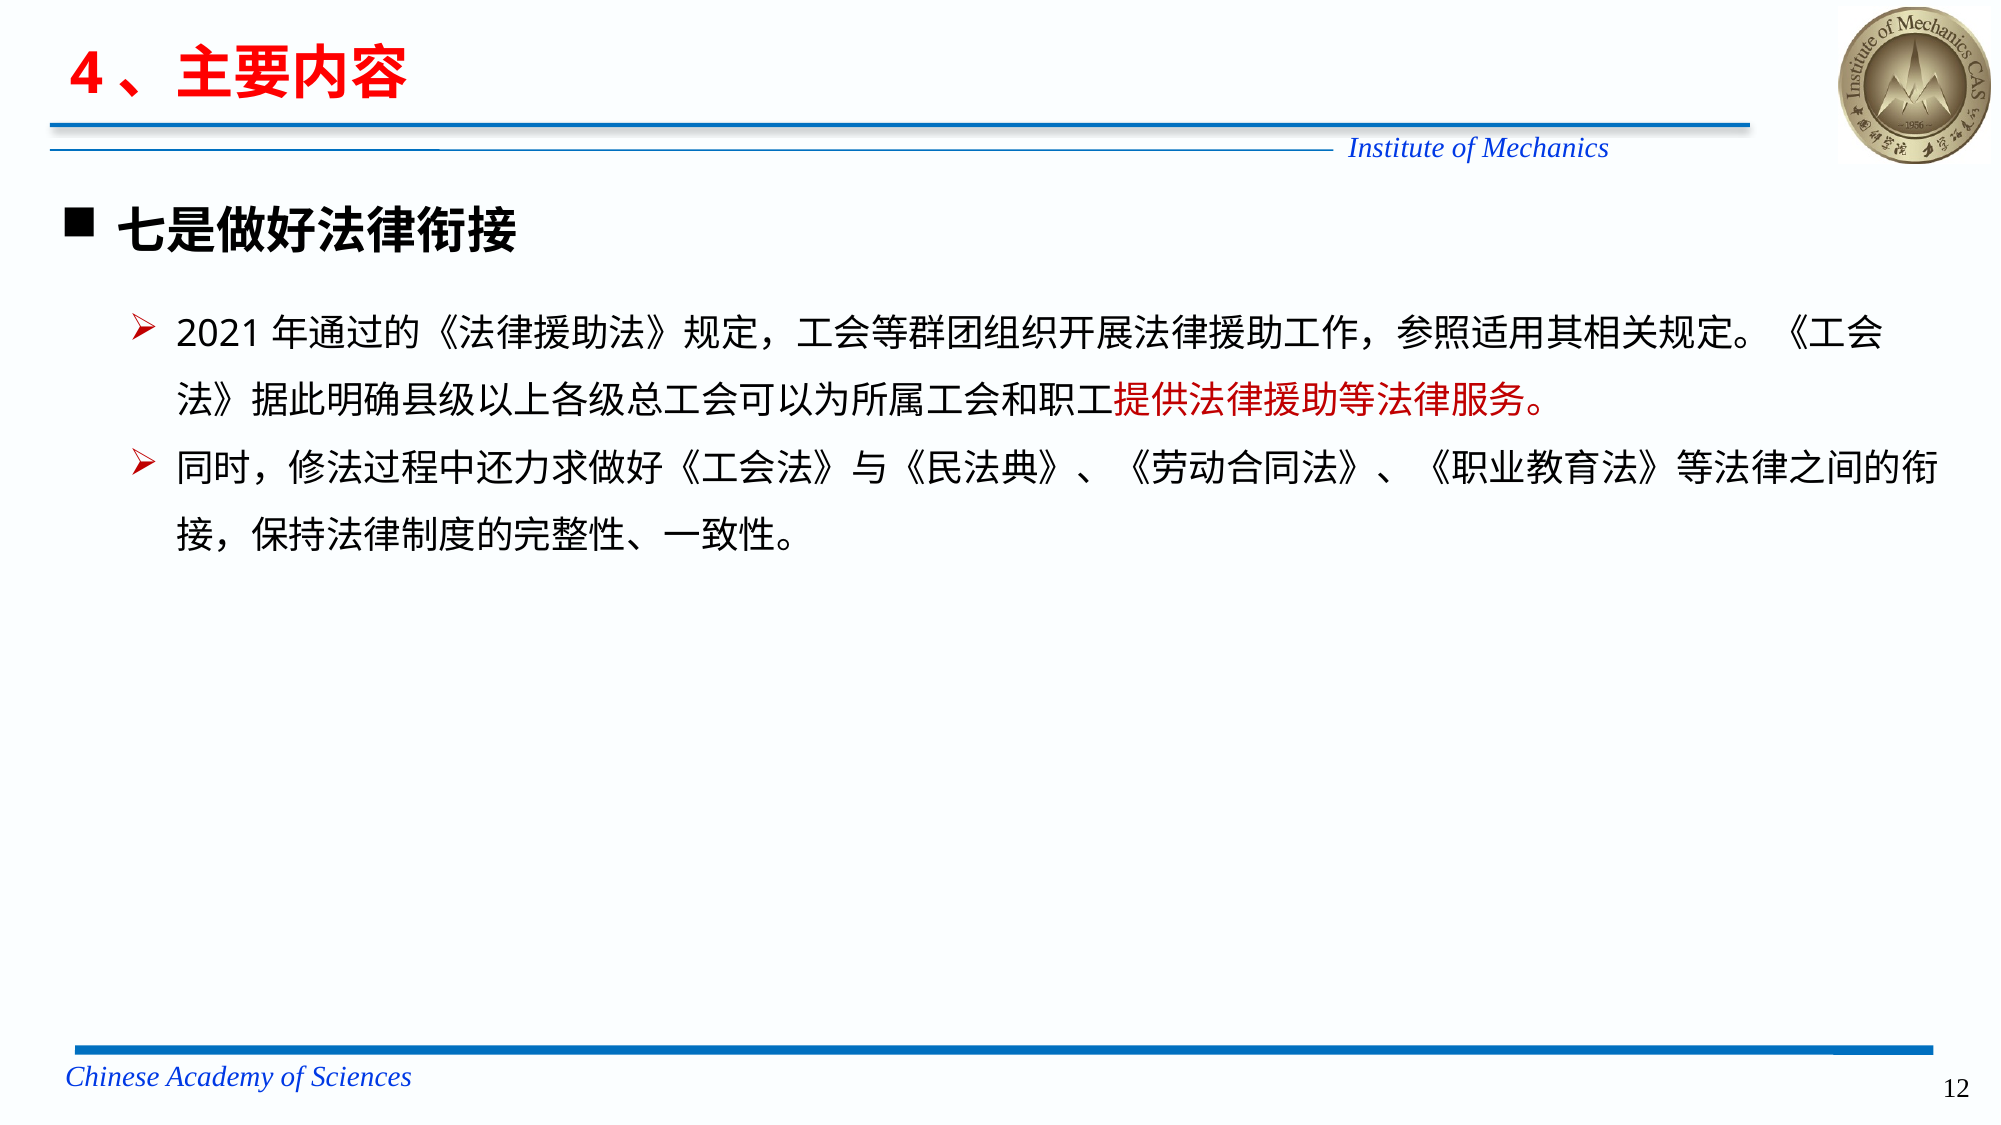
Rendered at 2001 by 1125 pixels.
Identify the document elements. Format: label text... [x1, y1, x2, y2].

slide_number 12 [1516, 1063, 1984, 1125]
picture [1838, 6, 1991, 164]
text_box 七是做好法律衔接 [54, 196, 1241, 262]
text_box 2021年通过的《法律援助法》规定，工会等群团组织开展法律援助工作，参照适用其相关规定。《工会法》据此明确县级以上各级总工会可以为所属工会和职工提供法律援助等法律服务。 同时，修法过程中还力求做好《工会法》与《民法典》、《劳动合同法》、《职业教育法》等法律之间的衔接，保持法律制度的完整性、一致性。 [114, 278, 1954, 564]
text_box 4、主要内容 [54, 27, 1829, 113]
